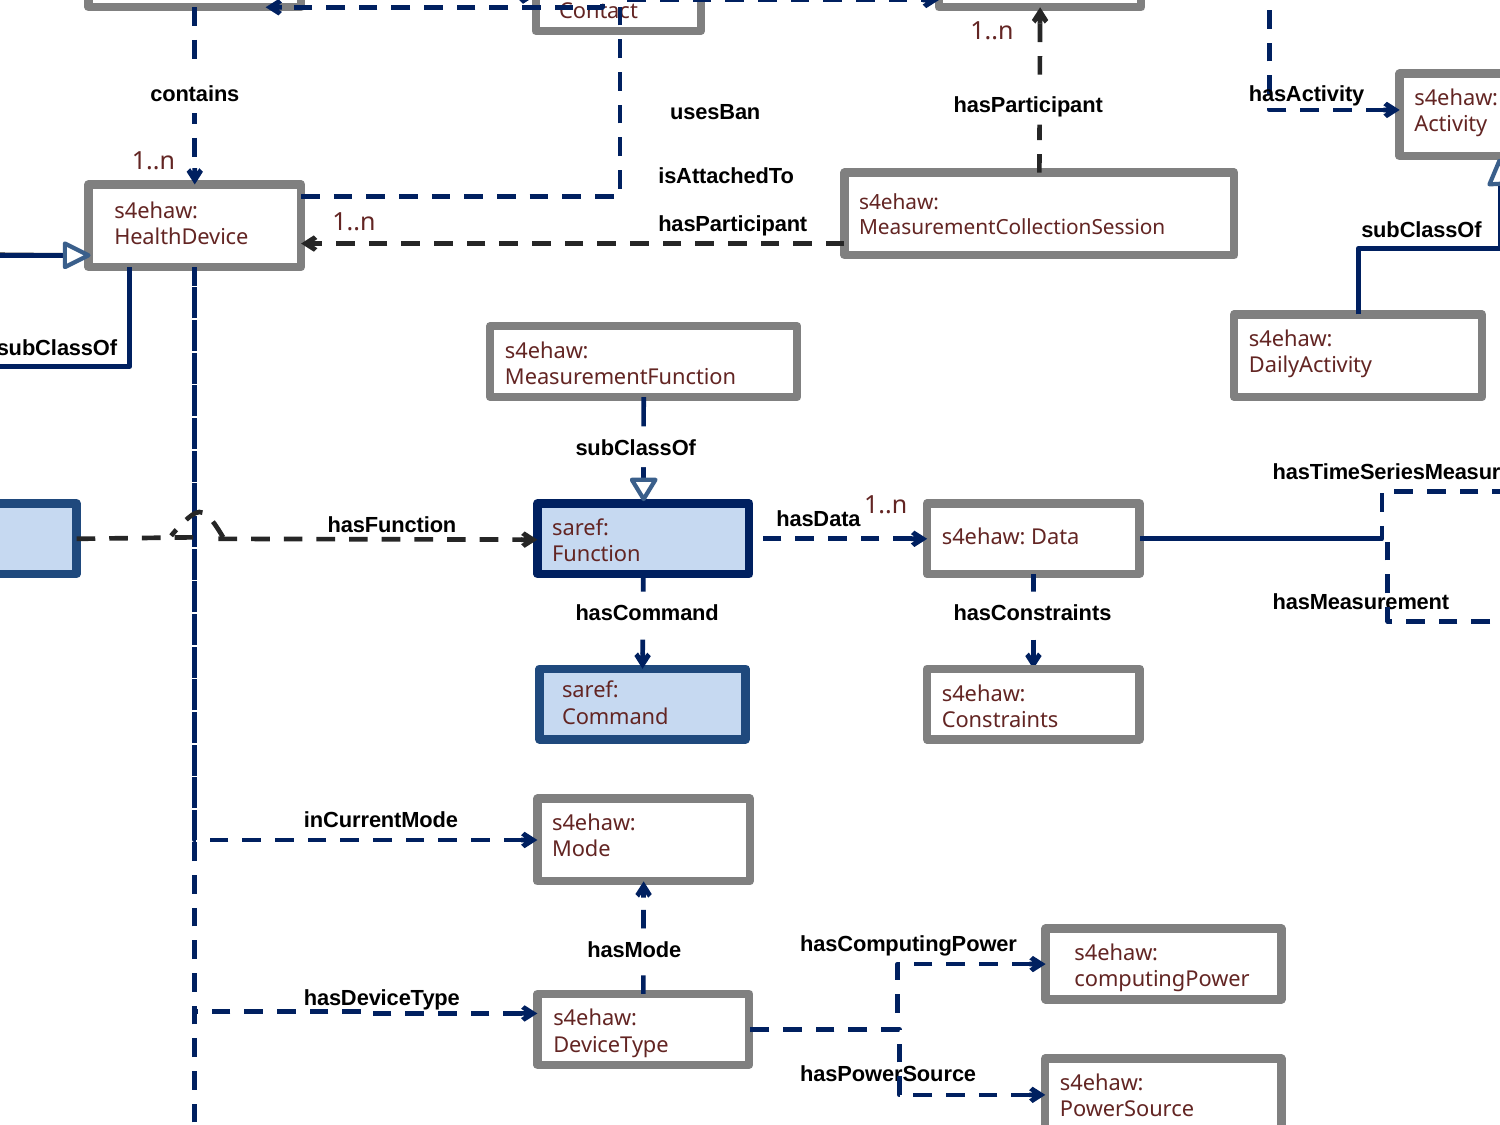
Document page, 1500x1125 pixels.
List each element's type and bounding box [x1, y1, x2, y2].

text_box [0, 0, 1500, 1125]
